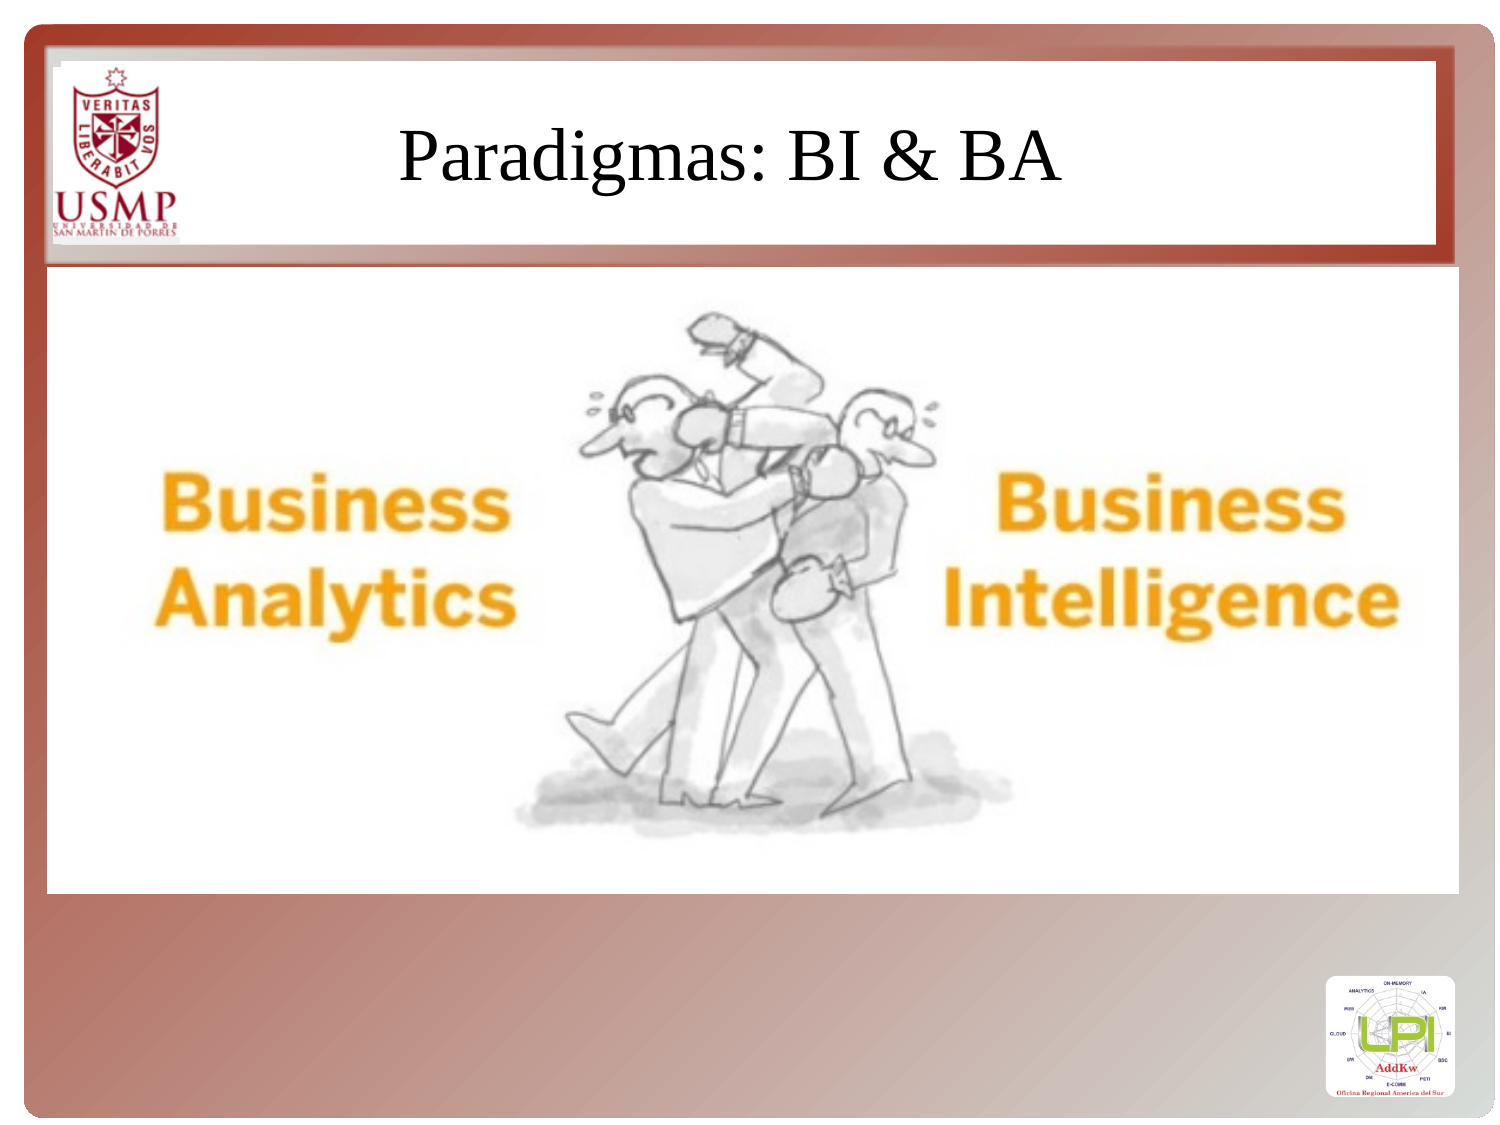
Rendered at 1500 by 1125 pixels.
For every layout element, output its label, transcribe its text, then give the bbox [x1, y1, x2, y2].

text_box Paradigmas: BI & BA [383, 98, 1168, 204]
picture [47, 266, 1459, 894]
picture [1325, 975, 1455, 1097]
picture [53, 67, 180, 244]
